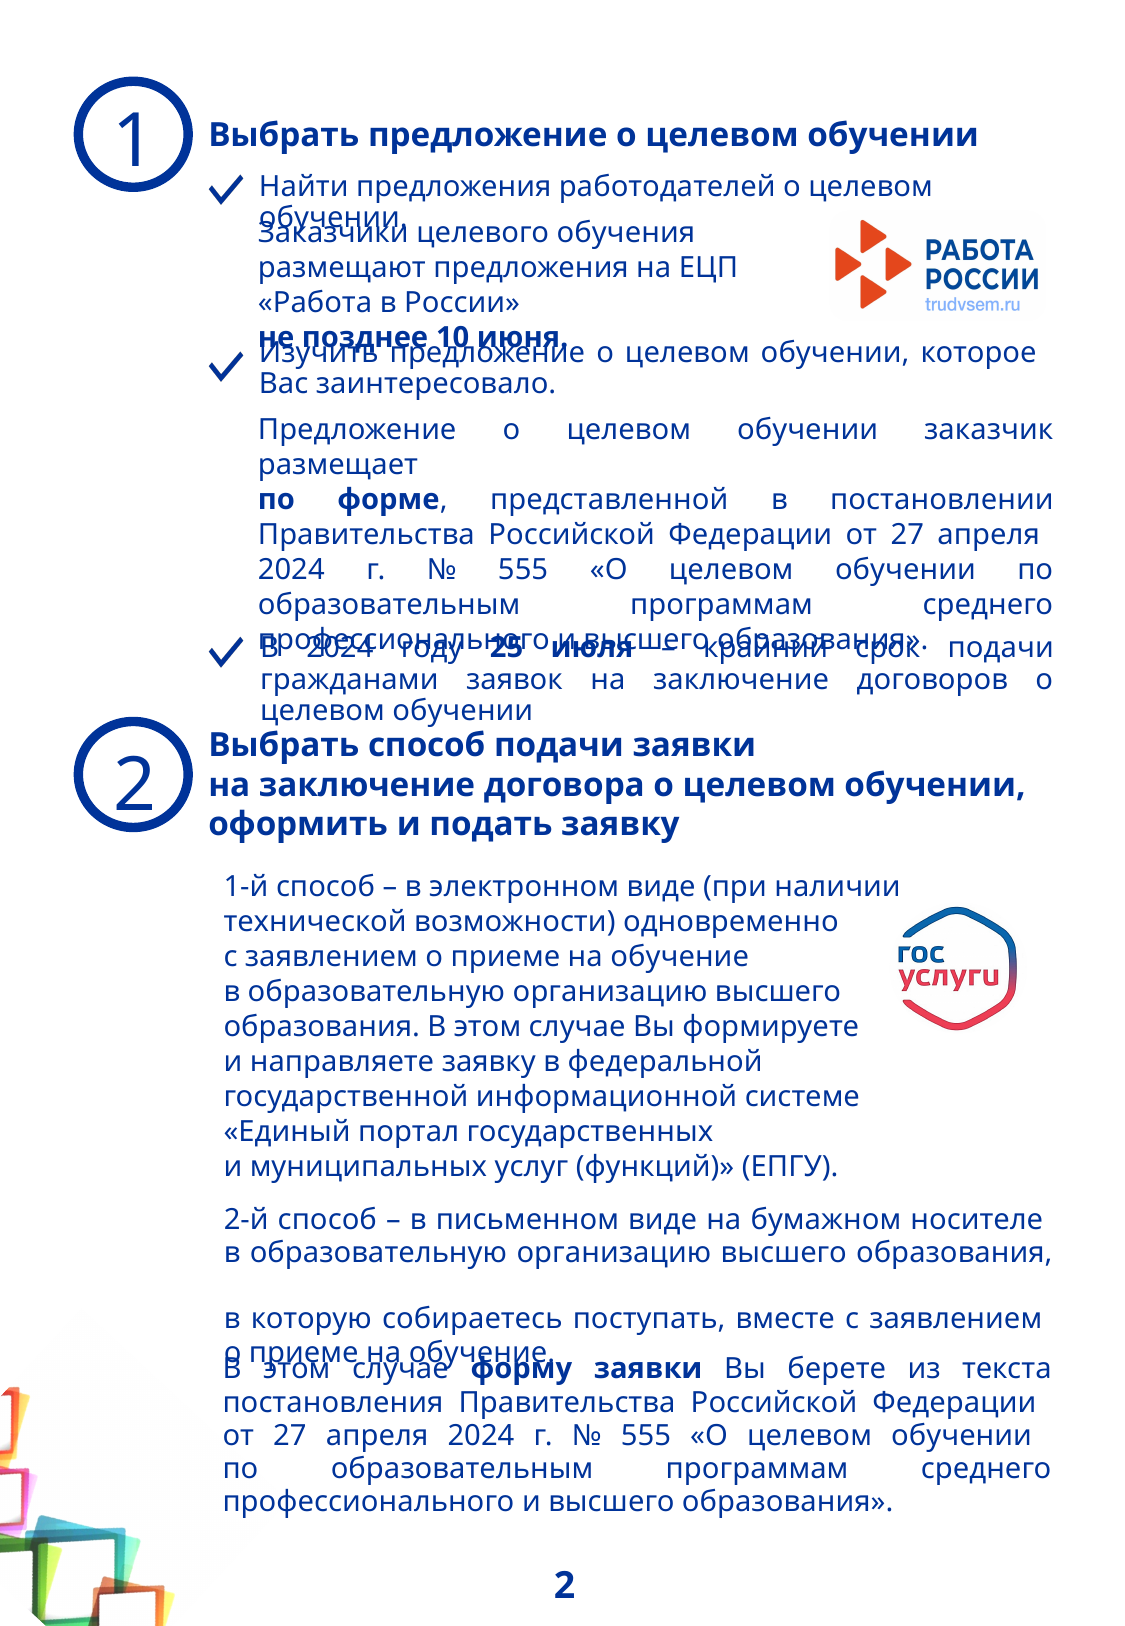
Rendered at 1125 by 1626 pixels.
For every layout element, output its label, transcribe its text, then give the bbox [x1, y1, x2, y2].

picture [829, 210, 1046, 321]
text_box 2-й способ – в письменном виде на бумажном носителе в образовательную организацию высшего образования, в которую собираетесь поступать, вместе с заявлением о приеме на обучение. [208, 1195, 1090, 1377]
text_box Предложение о целевом обучении заказчик размещает по форме, представленной в постановлении Правительства Российской Федерации от 27 апреля 2024 г. № 555 «О целевом обучении по образовательным программам среднего профессионального и высшего образования». [243, 403, 1069, 663]
text_box 1-й способ – в электронном виде (при наличии технической возможности) одновременно с заявлением о приеме на обучение в образовательную организацию высшего образования. В этом случае Вы формируете и направляете заявку в федеральной государственной информационной системе «Единый портал государственных и муниципальных услуг (функций)» (ЕПГУ). [208, 859, 1027, 1190]
text_box [77, 732, 98, 817]
picture [208, 629, 244, 675]
text_box 2 [98, 721, 168, 833]
picture [208, 167, 244, 212]
text_box 2 [226, 1546, 1090, 1614]
text_box Заказчики целевого обучения размещают предложения на ЕЦП «Работа в России» не позднее 10 июня. [243, 205, 875, 344]
text_box Изучить предложение о целевом обучении, которое Вас заинтересовало. [244, 329, 1052, 403]
text_box [168, 732, 190, 817]
text_box Выбрать способ подачи заявки на заключение договора о целевом обучении, оформить и подать заявку [193, 715, 1125, 850]
text_box [166, 90, 190, 178]
text_box Выбрать предложение о целевом обучении [193, 105, 1125, 161]
text_box Найти предложения работодателей о целевом обучении. [244, 163, 1052, 242]
text_box [77, 93, 97, 176]
picture [0, 1357, 226, 1625]
text_box 1 [97, 78, 166, 190]
text_box В этом случае форму заявки Вы берете из текста постановления Правительства Российской Федерации от 27 апреля 2024 г. № 555 «О целевом обучении по образовательным программам среднего профессионального и высшего образования». [207, 1345, 1089, 1526]
text_box В 2024 году 25 июля – крайний срок подачи гражданами заявок на заключение договоров о целевом обучении [245, 625, 1069, 735]
picture [889, 902, 1028, 1034]
picture [208, 344, 244, 389]
